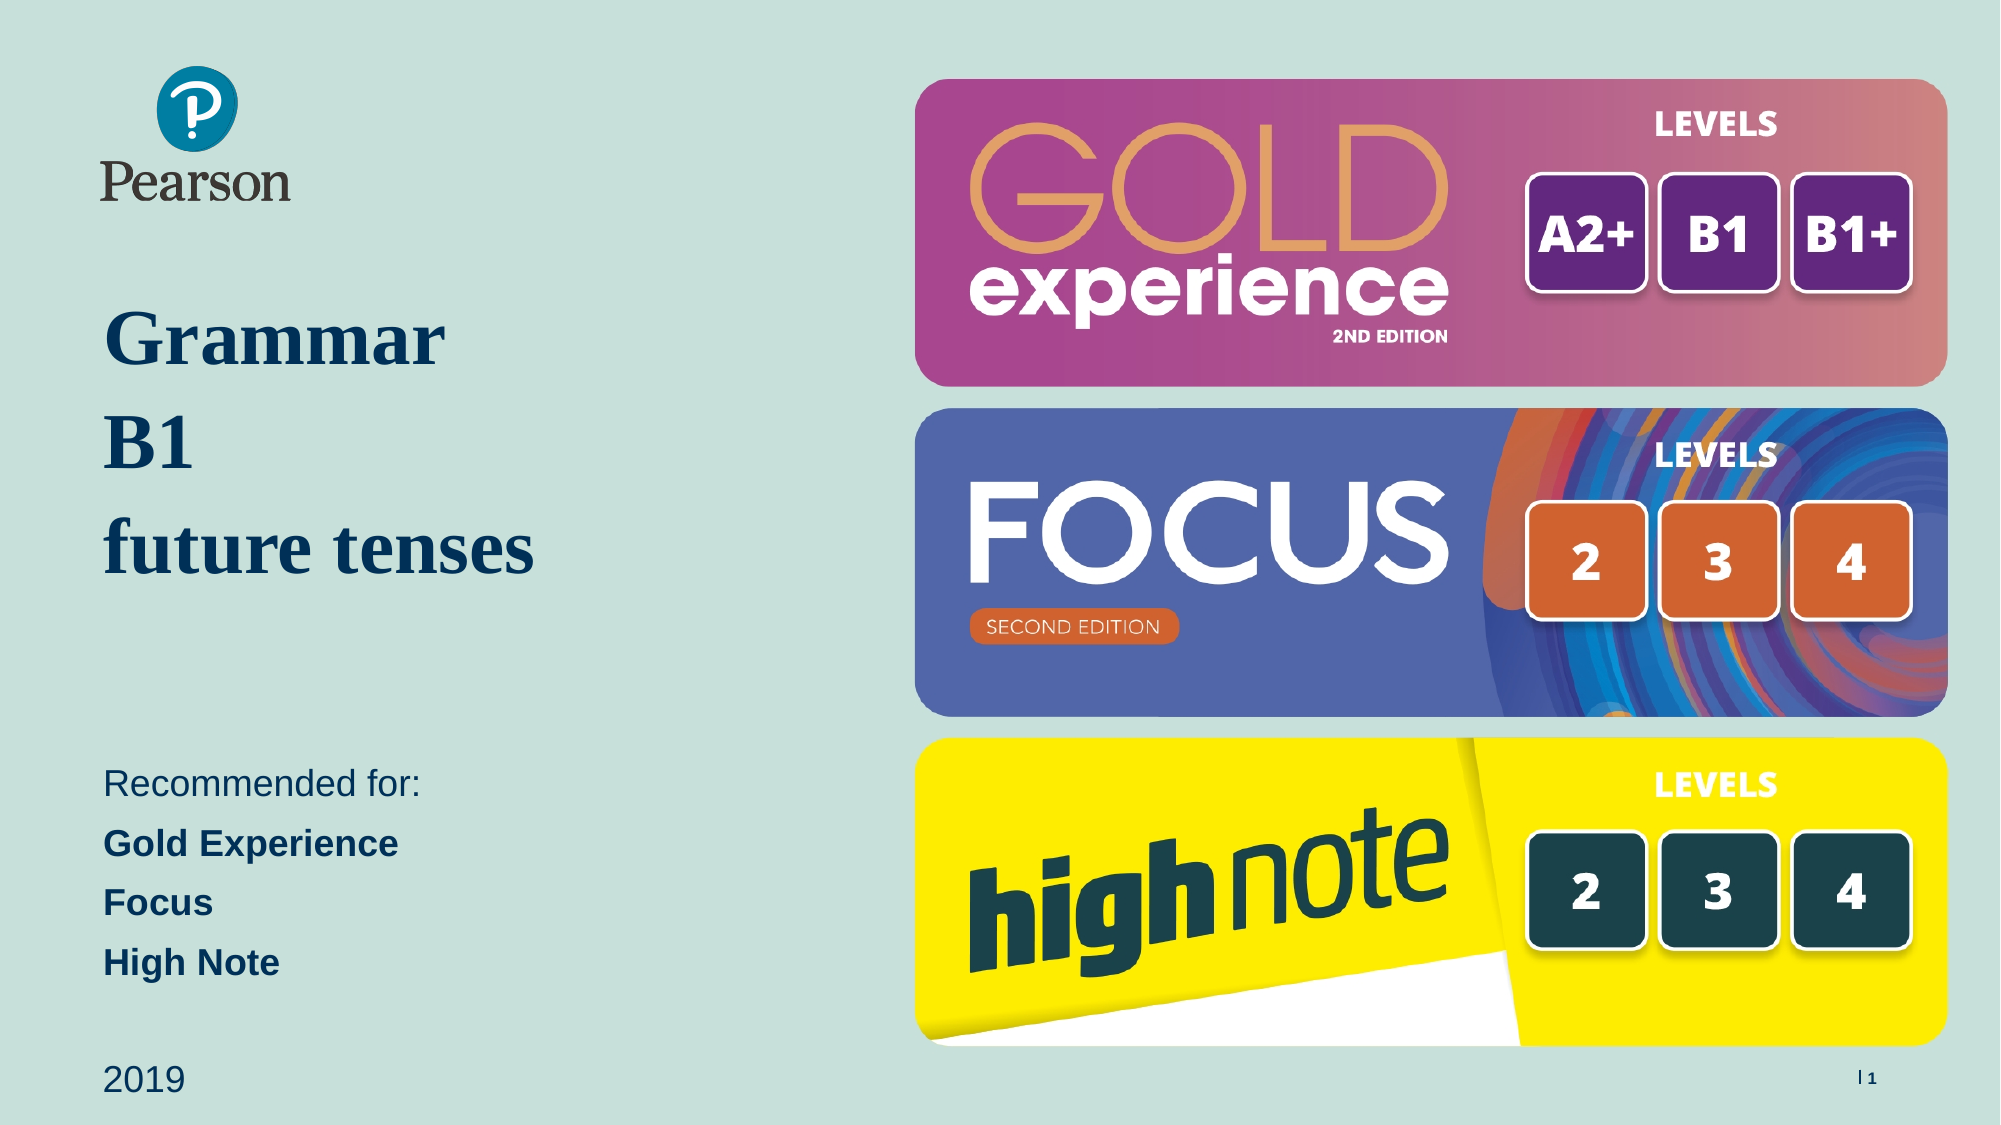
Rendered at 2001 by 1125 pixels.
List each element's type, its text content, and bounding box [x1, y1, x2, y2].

slide_number 1 [1867, 1068, 1896, 1087]
picture [0, 0, 2001, 1125]
list 2019 [102, 1045, 970, 1093]
text_box Recommended for: Gold Experience Focus High Note [103, 743, 857, 930]
title Grammar B1 future tenses [103, 275, 921, 615]
